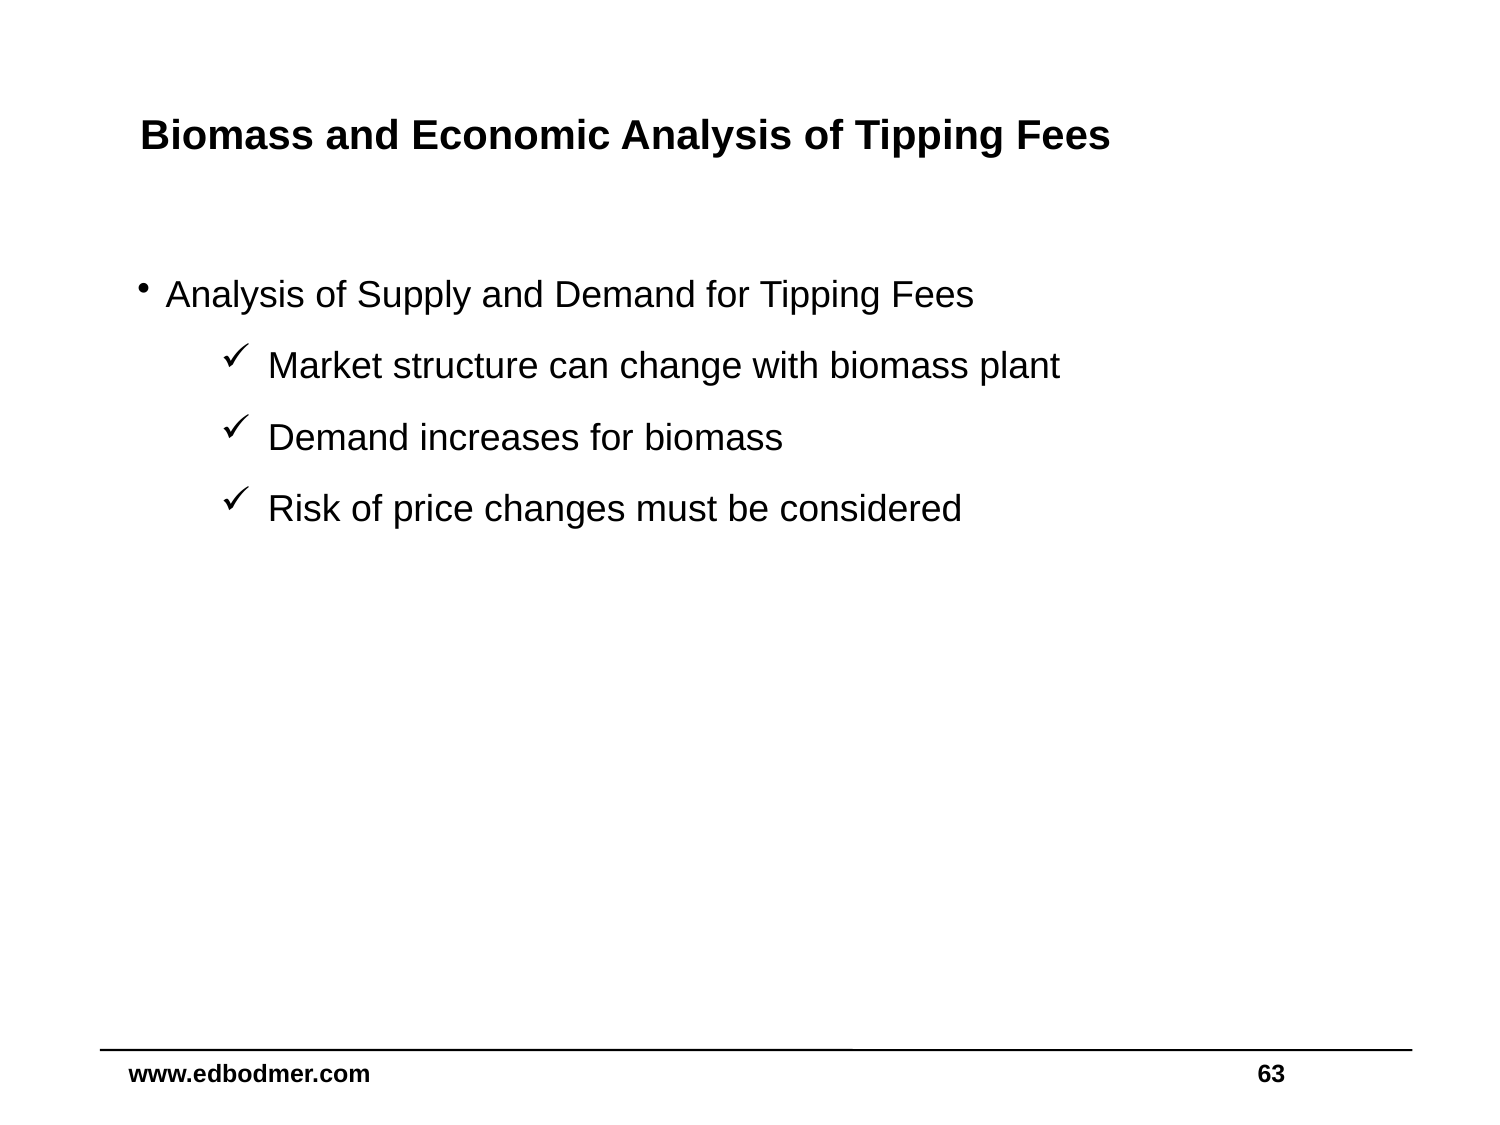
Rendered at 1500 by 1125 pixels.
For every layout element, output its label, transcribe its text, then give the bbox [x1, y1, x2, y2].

list Analysis of Supply and Demand for Tipping Fees Market structure can change with biomass plant Demand increases for biomass Risk of price changes must be considered [112, 262, 1401, 1026]
title Biomass and Economic Analysis of Tipping Fees [124, 99, 1288, 226]
